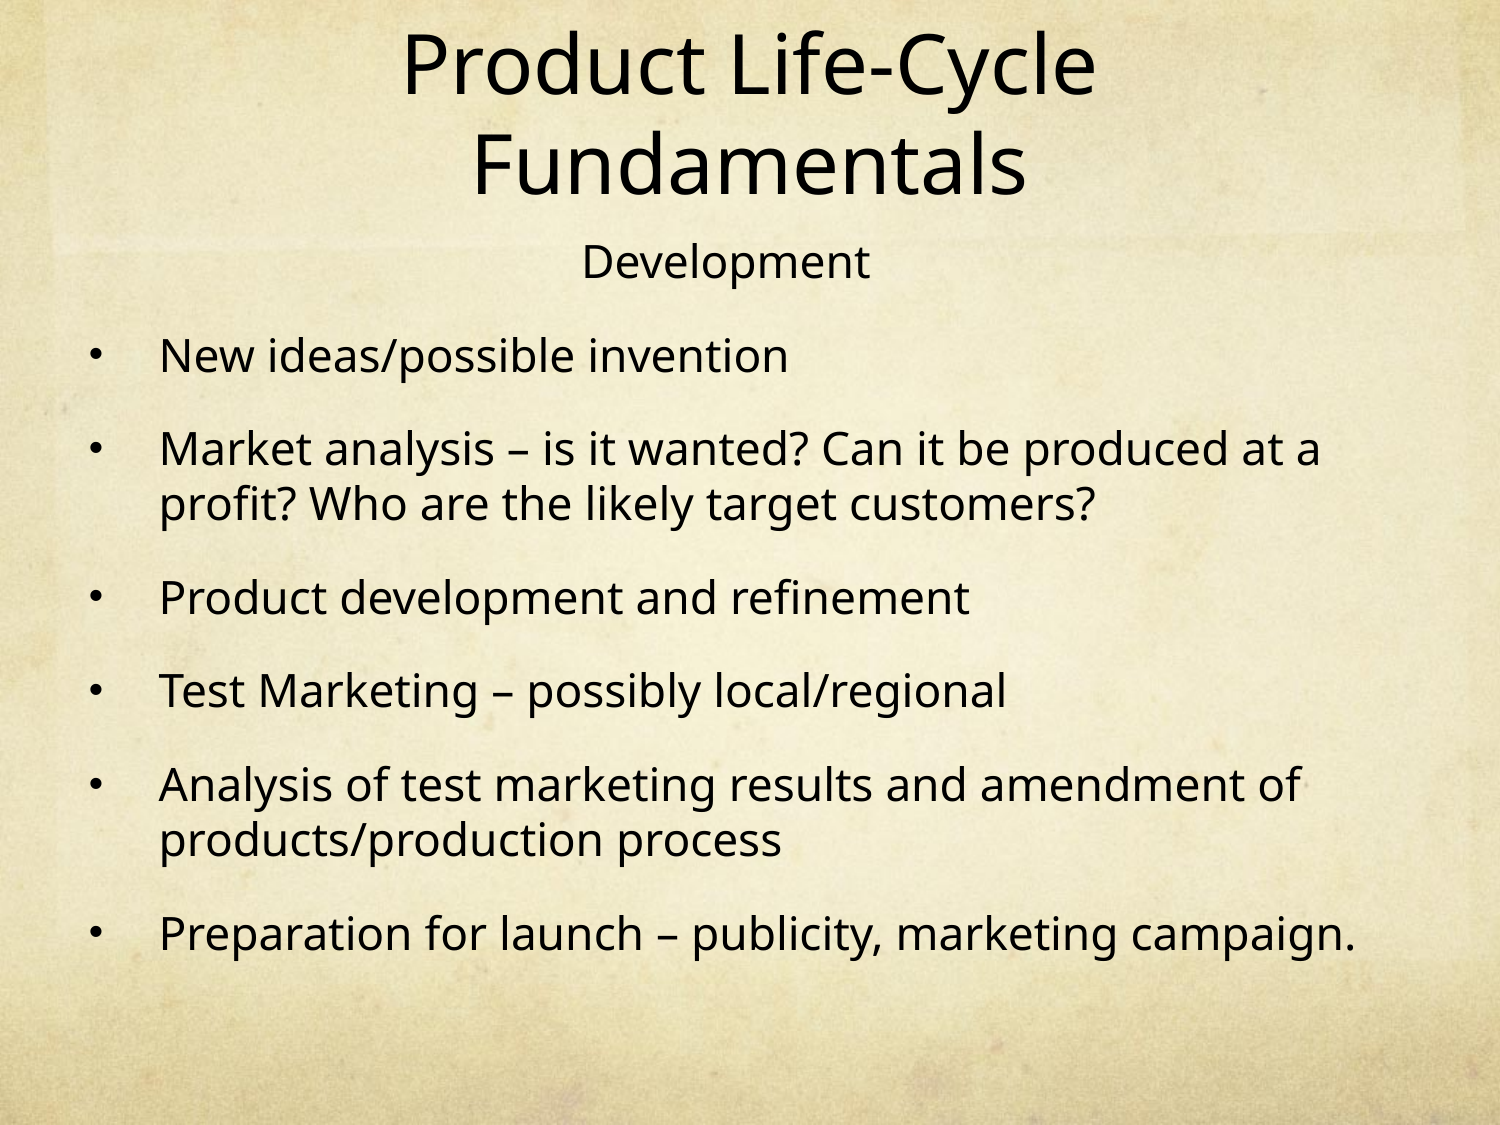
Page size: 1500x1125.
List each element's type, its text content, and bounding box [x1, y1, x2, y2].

picture [0, 0, 1500, 1125]
title Product Life-Cycle Fundamentals [150, 39, 1350, 183]
list Development New ideas/possible invention Market analysis – is it wanted? Can it be produced at a profit? Who are the likely target customers? Product development and refinement Test Marketing – possibly local/regional Analysis of test marketing results and amendment of products/production process Preparation for launch – publicity, marketing campaign. [73, 225, 1378, 1014]
